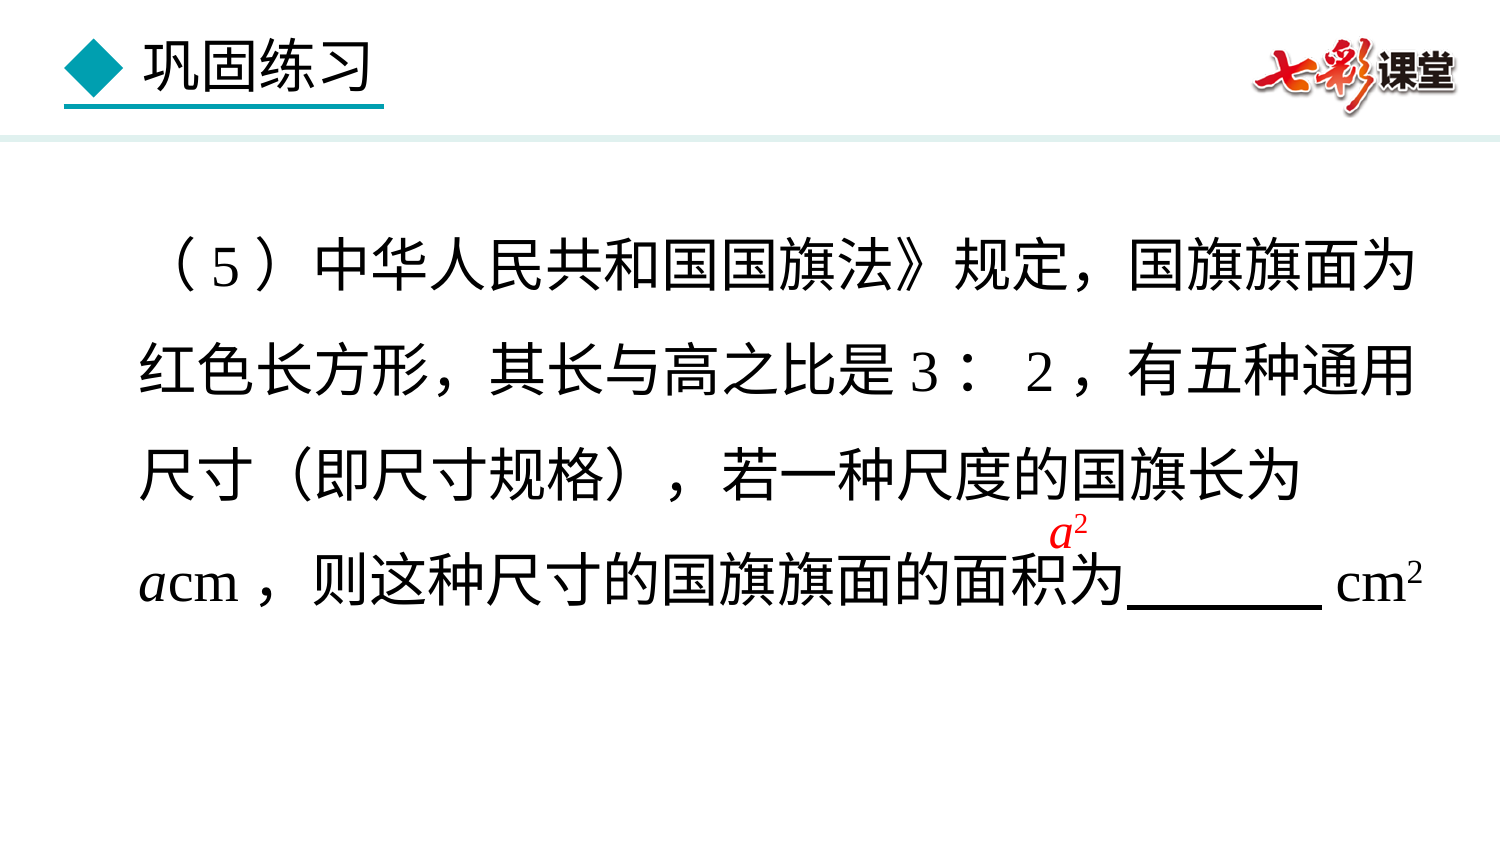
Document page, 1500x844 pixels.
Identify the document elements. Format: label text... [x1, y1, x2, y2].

text_box （5）中华人民共和国国旗法》规定，国旗旗面为红色长方形，其长与高之比是3：2，有五种通用尺寸（即尺寸规格），若一种尺度的国旗长为acm，则这种尺寸的国旗旗面的面积为 cm2 [123, 185, 1448, 726]
picture [1249, 32, 1461, 118]
